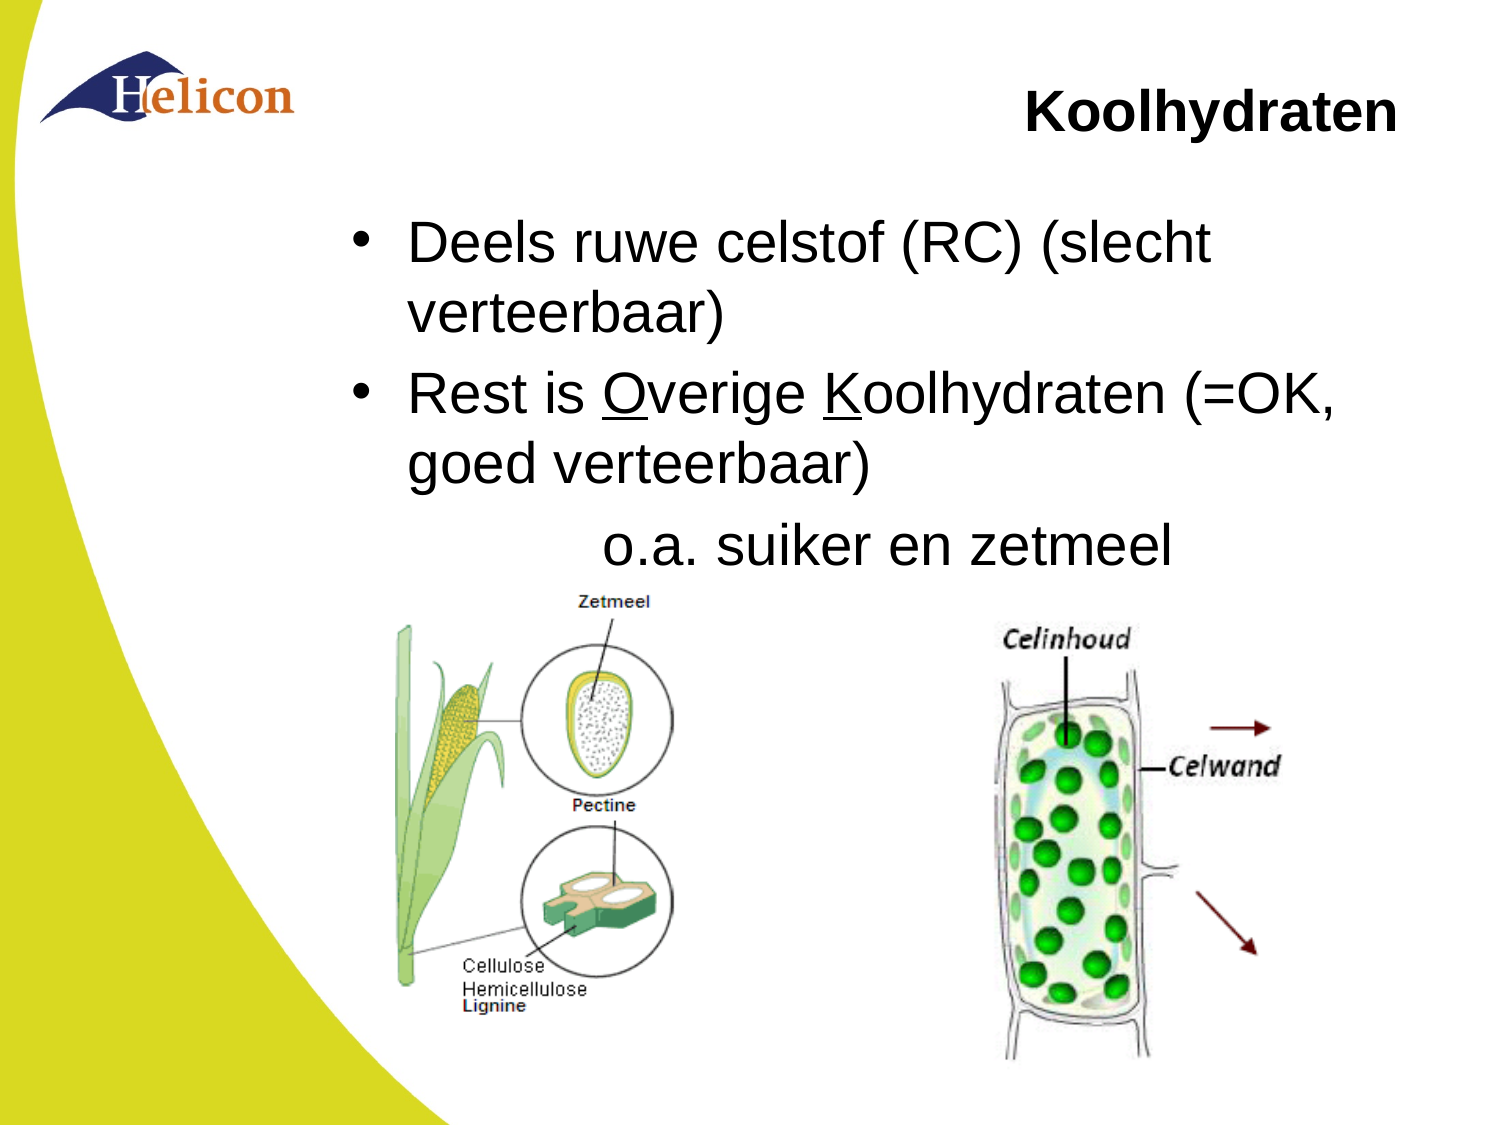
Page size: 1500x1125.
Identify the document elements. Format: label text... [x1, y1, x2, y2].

title Koolhydraten [324, 54, 1415, 161]
picture [0, 0, 1500, 1125]
list Deels ruwe celstof (RC) (slecht verteerbaar) Rest is Overige Koolhydraten (=OK, goed verteerbaar) o.a. suiker en zetmeel [336, 196, 1425, 1005]
